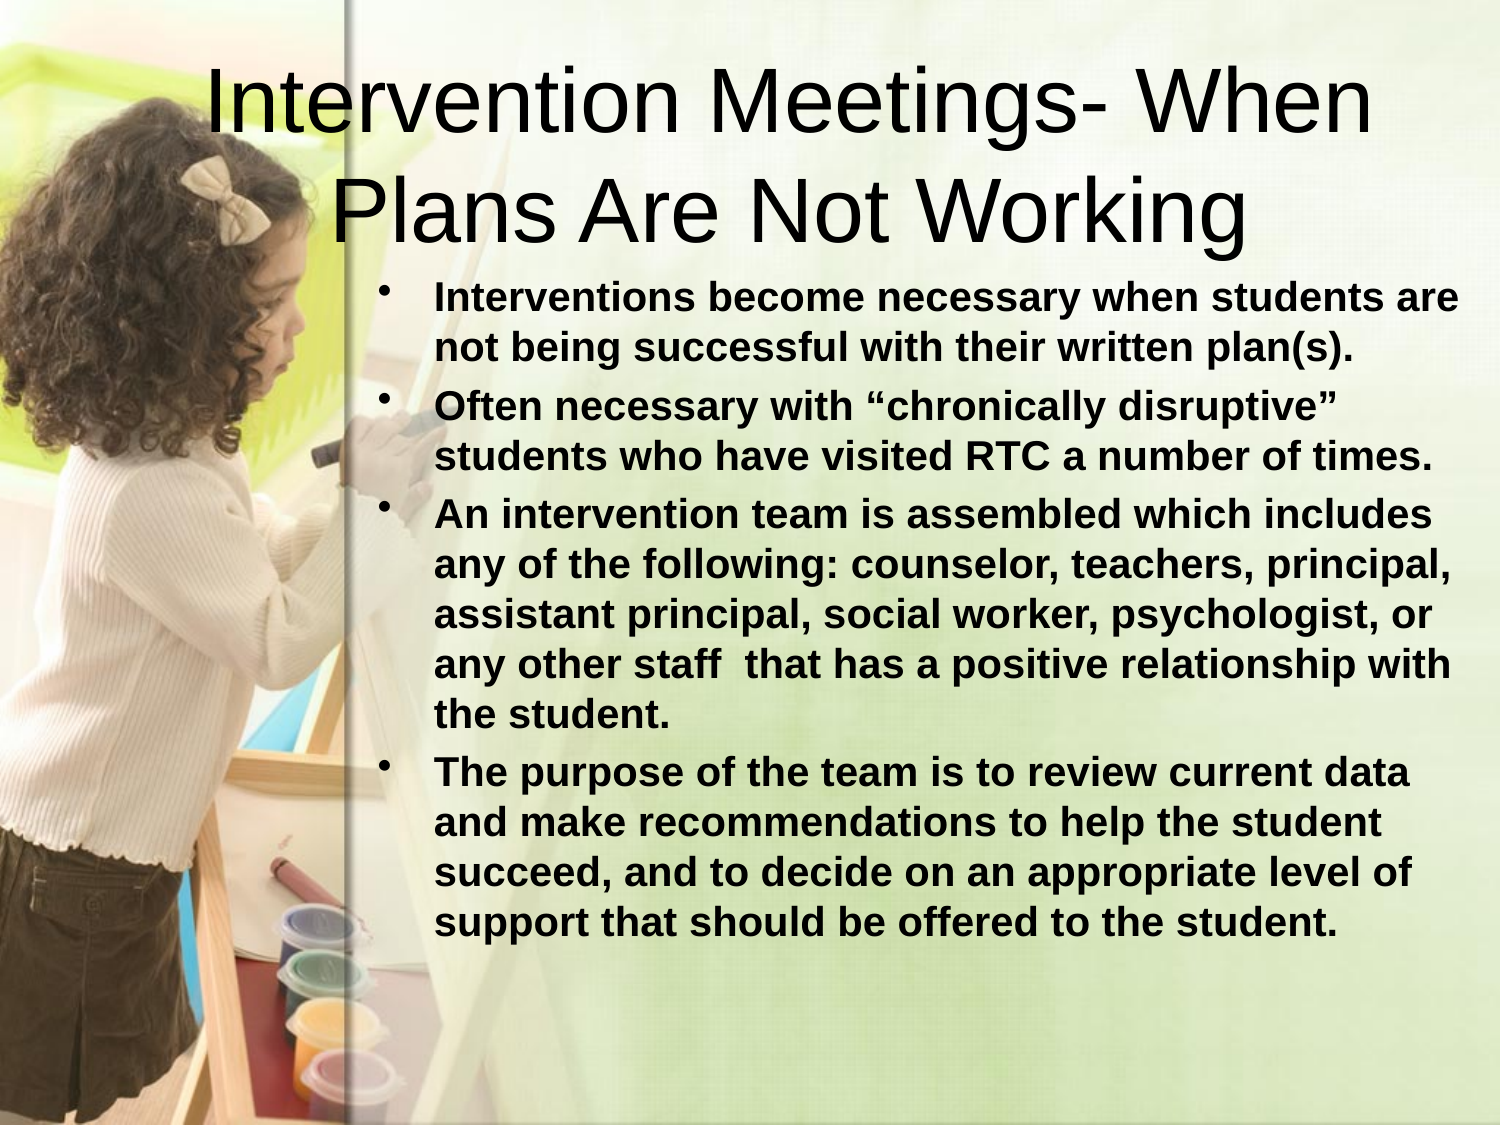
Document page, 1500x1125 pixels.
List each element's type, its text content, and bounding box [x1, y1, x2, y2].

title Intervention Meetings- When Plans Are Not Working [84, 35, 1496, 267]
picture [0, 0, 1500, 1125]
list Interventions become necessary when students are not being successful with their written plan(s). Often necessary with “chronically disruptive” students who have visited RTC a number of times. An intervention team is assembled which includes any of the following: counselor, teachers, principal, assistant principal, social worker, psychologist, or any other staff that has a positive relationship with the student. The purpose of the team is to review current data and make recommendations to help the student succeed, and to decide on an appropriate level of support that should be offered to the student. [362, 262, 1488, 1006]
